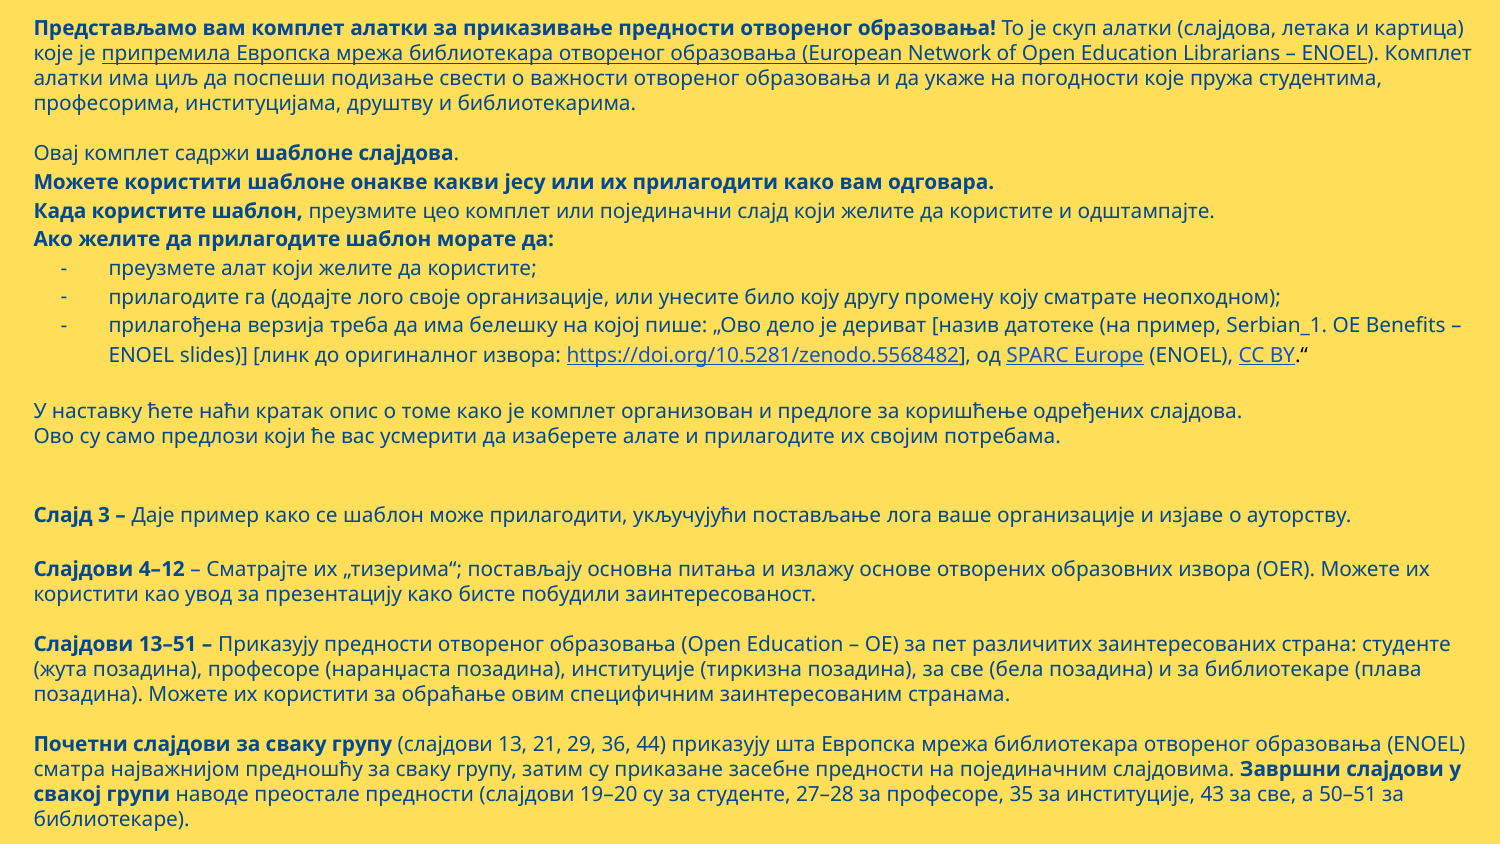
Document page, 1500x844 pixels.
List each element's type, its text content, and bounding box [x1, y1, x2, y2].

text_box Представљамо вам комплет алатки за приказивање предности отвореног образовања! То је скуп алатки (слајдова, летака и картица) које је припремила Европска мрежа библиотекара отвореног образовања (European Network of Open Education Librarians – ENOEL). Комплет алатки има циљ да поспеши подизање свести о важности отвореног образовања и да укаже на погодности које пружа студентима, професорима, институцијама, друштву и библиотекарима. Овај комплет садржи шаблоне слајдова. Можете користити шаблоне онакве какви јесу или их прилагодити како вам одговара. Када користите шаблон, преузмите цео комплет или појединачни слајд који желите да користите и одштампајте. Ако желите да прилагодите шаблон морате да: преузмете алат који желите да користите; прилагодите га (додајте лого своје организације, или унесите било коју другу промену коју сматрате неопходном); прилагођена верзија треба да има белешку на којој пише: „Ово дело је дериват [назив датотеке (на пример, Serbian_1. OE Benefits – ENOEL slides)] [линк до оригиналног извора: https://doi.org/10.5281/zenodo.5568482], од SPARC Europe (ENOEL), CC BY.“ У наставку ћете наћи кратак опис о томе како је комплет организован и предлоге за коришћење одређених слајдова. Ово су само предлози који ће вас усмерити да изаберете алате и прилагодите их својим потребама. Слајд 3 – Даје пример како се шаблон може прилагодити, укључујући постављање лога ваше организације и изјаве о ауторству. Слајдови 4–12 – Сматрајте их „тизерима“; постављају основна питања и излажу основе отворених образовних извора (OER). Можете их користити као увод за презентацију како бисте побудили заинтересованост. Слајдови 13–51 – Приказују предности отвореног образовања (Open Education – OE) за пет различитих заинтересованих страна: студенте (жута позадина), професоре (наранџаста позадина), институције (тиркизна позадина), за све (бела позадина) и за библиотекаре (плава позадина). Можете их користити за обраћање овим специфичним заинтересованим странама. Почетни слајдови за сваку групу (слајдови 13, 21, 29, 36, 44) приказују шта Европска мрежа библиотекара отвореног образовања (ENOEL) сматра најважнијом предношћу за сваку групу, затим су приказане засебне предности на појединачним слајдовима. Завршни слајдови у свакој групи наводе преостале предности (слајдови 19–20 су за студенте, 27–28 за професоре, 35 за институције, 43 за све, а 50–51 за библиотекаре). [18, 0, 1492, 844]
